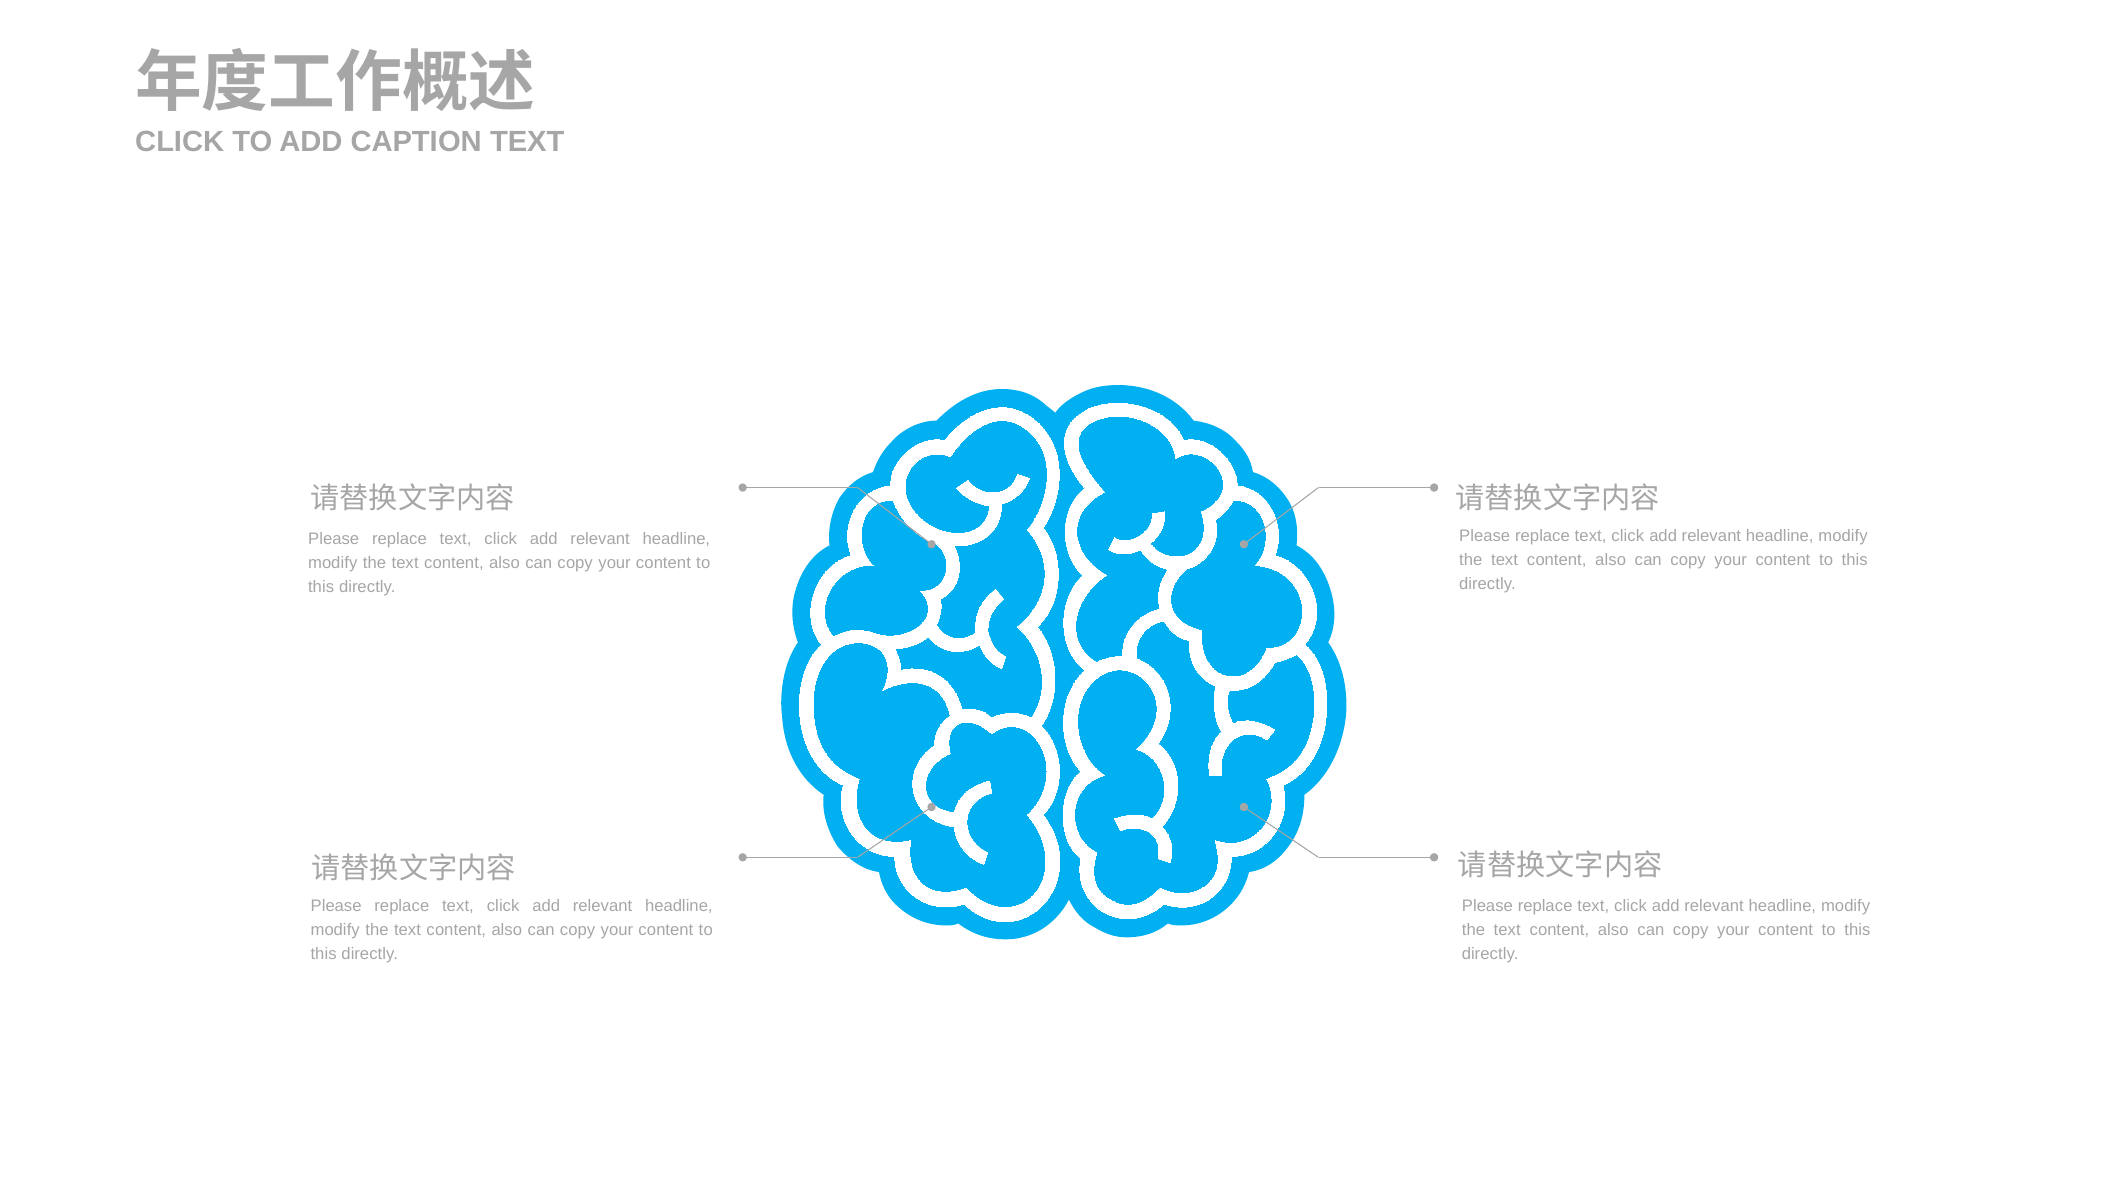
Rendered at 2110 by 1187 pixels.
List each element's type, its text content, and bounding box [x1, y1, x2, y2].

text_box 年度工作概述 [135, 38, 596, 119]
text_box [742, 487, 932, 545]
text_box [290, 463, 729, 623]
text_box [293, 834, 731, 995]
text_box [1438, 463, 1886, 623]
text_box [742, 806, 932, 858]
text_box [1243, 487, 1435, 545]
text_box CLICK TO ADD CAPTION TEXT [135, 122, 596, 158]
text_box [780, 385, 1348, 958]
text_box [1243, 806, 1435, 858]
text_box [1440, 830, 1889, 989]
